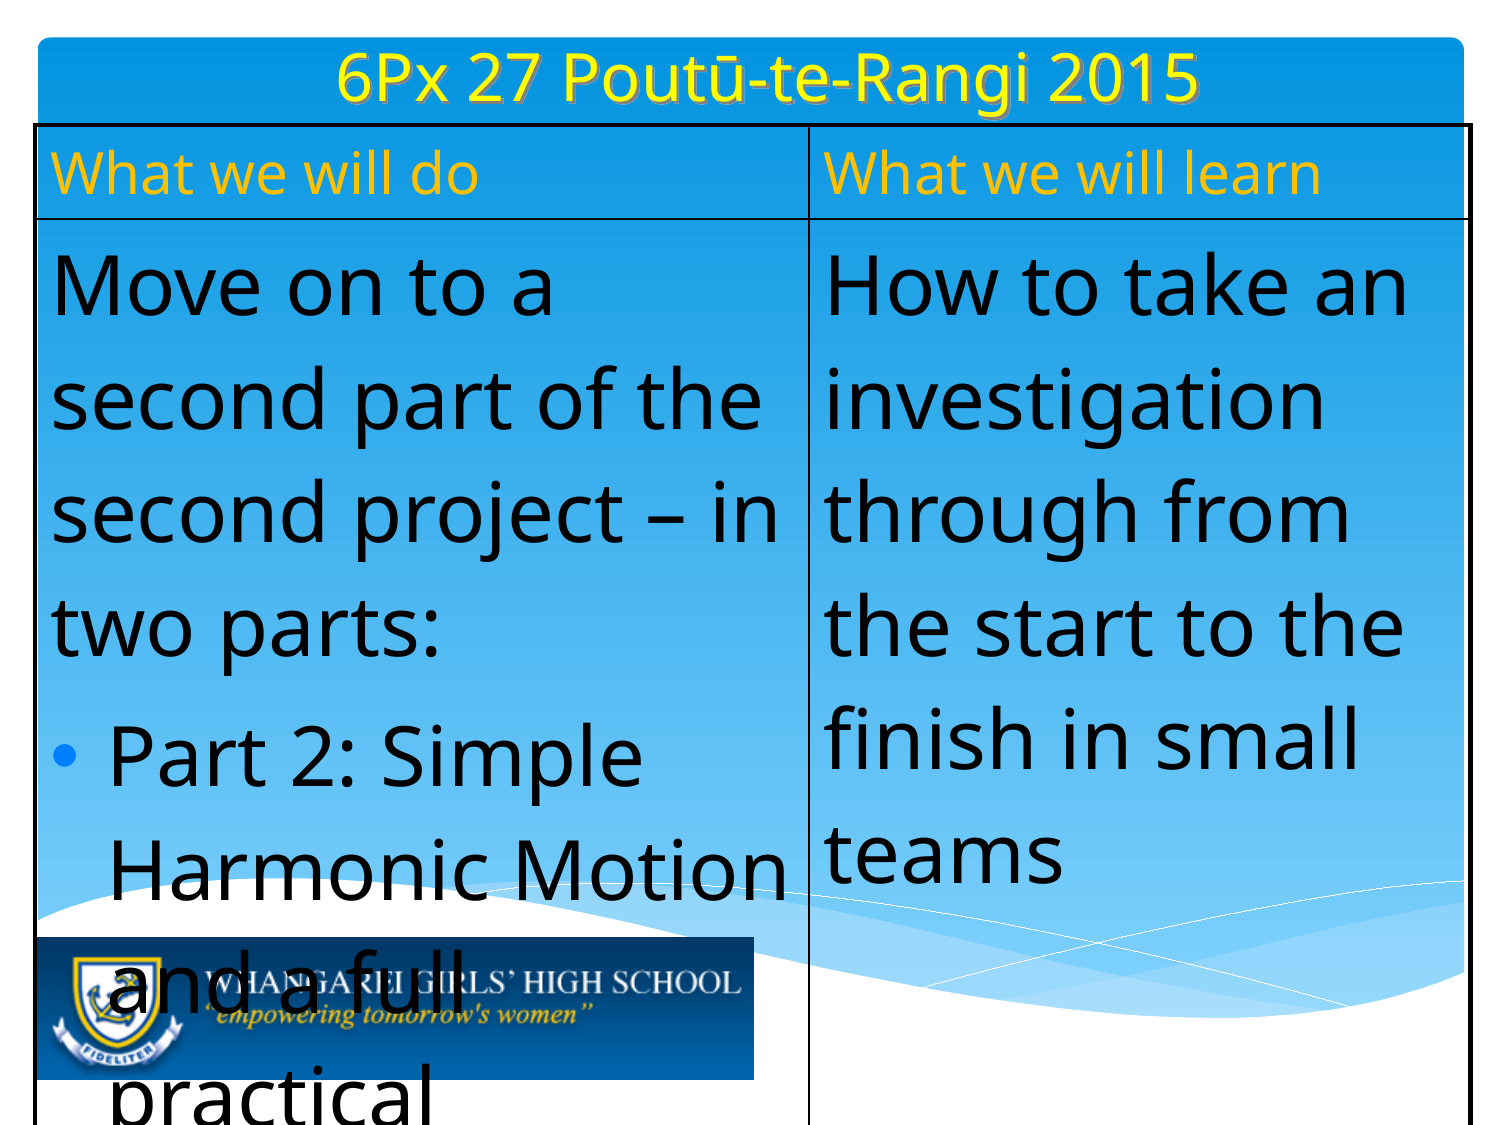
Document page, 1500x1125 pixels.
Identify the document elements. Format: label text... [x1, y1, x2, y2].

table_header What we will learn [810, 127, 1468, 218]
picture [37, 937, 754, 1080]
text_box 6Px 27 Poutū-te-Rangi 2015 [162, 24, 1375, 123]
table_header What we will do [37, 127, 808, 218]
table_cell How to take an investigation through from the start to the finish in small teams [810, 220, 1468, 1125]
table_cell Move on to a second part of the second project – in two parts: Part 2: Simple Harmonic Motion and a full practical [37, 220, 808, 1125]
